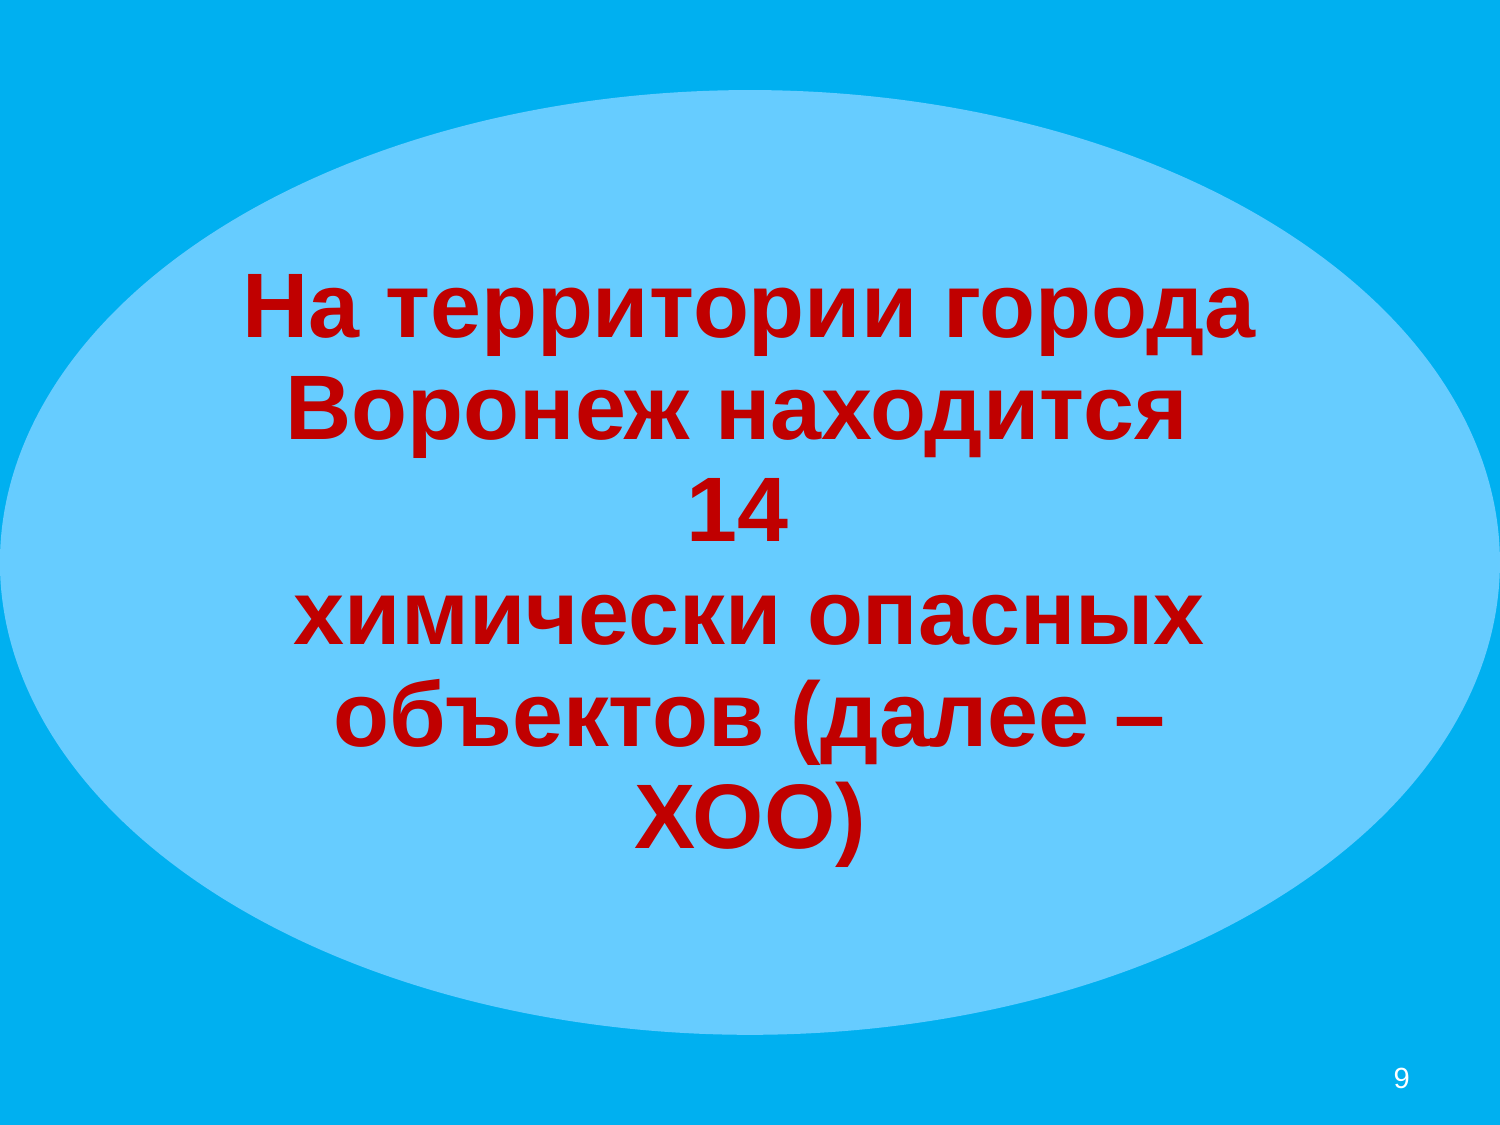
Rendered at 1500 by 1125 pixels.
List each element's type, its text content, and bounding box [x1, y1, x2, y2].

text_box На территории города Воронеж находится 14 химически опасных объектов (далее –ХОО) [0, 87, 1500, 1037]
slide_number 9 [1074, 1024, 1425, 1103]
